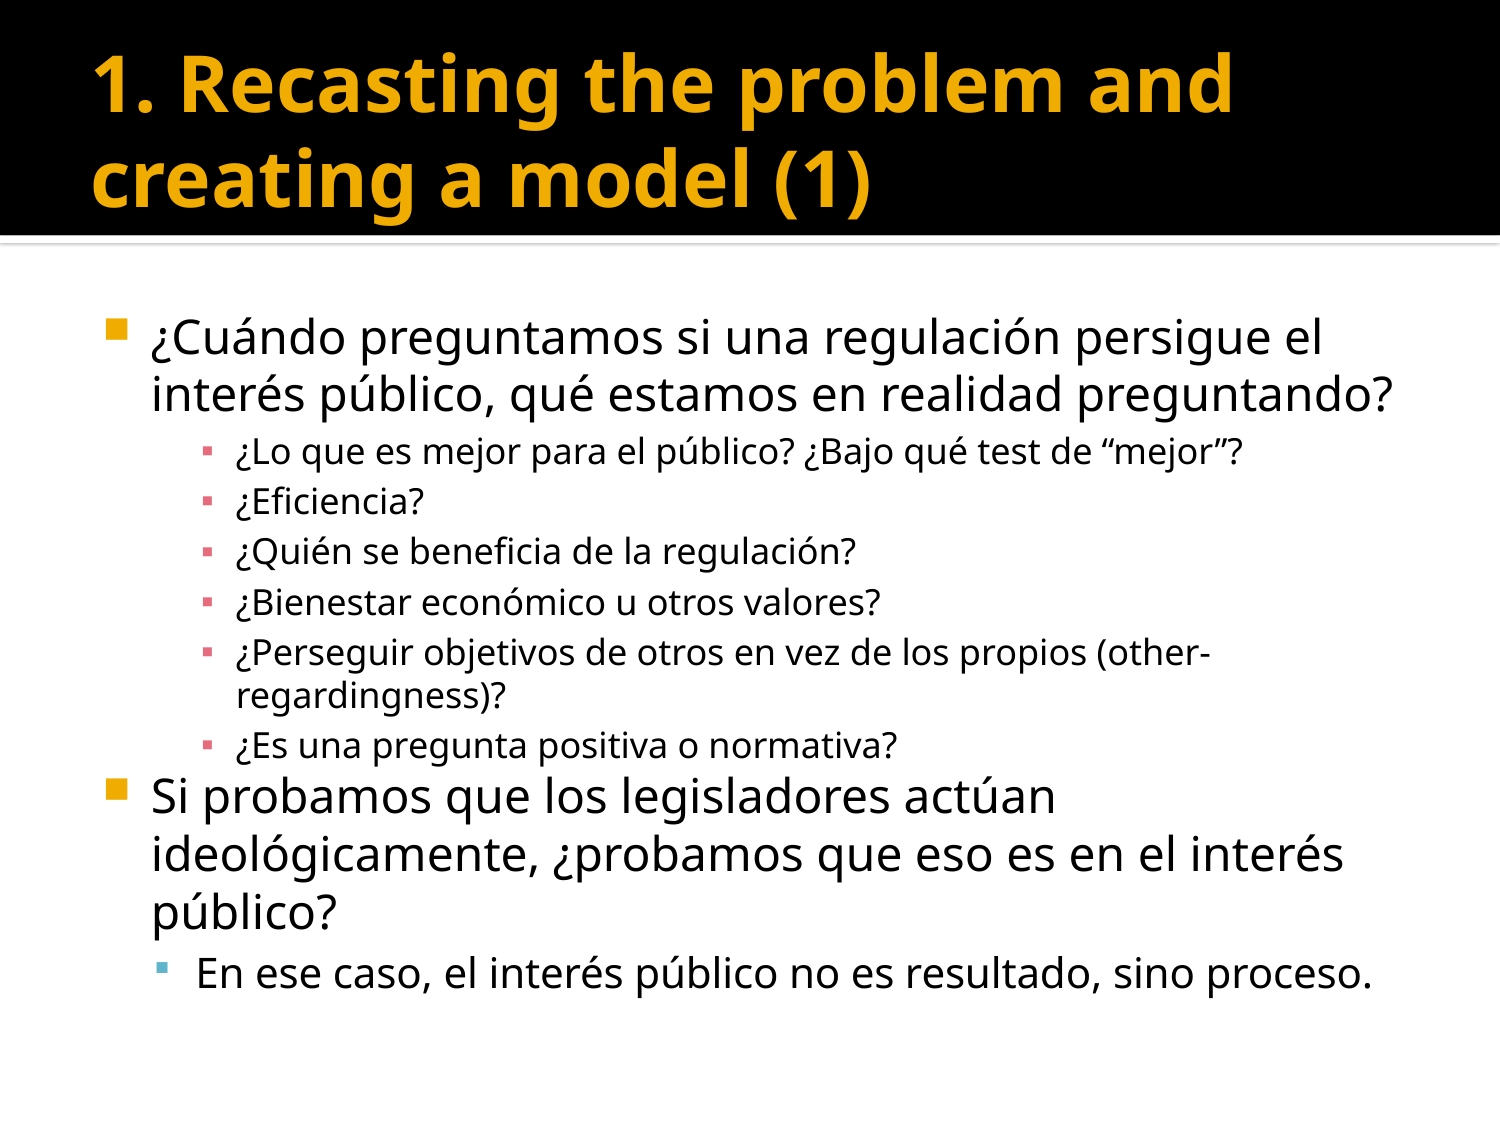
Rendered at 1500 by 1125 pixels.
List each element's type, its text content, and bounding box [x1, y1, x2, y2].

title 1. Recasting the problem and creating a model (1) [75, 25, 1425, 231]
list ¿Cuándo preguntamos si una regulación persigue el interés público, qué estamos en realidad preguntando? ¿Lo que es mejor para el público? ¿Bajo qué test de “mejor”? ¿Eficiencia? ¿Quién se beneficia de la regulación? ¿Bienestar económico u otros valores? ¿Perseguir objetivos de otros en vez de los propios (other-regardingness)? ¿Es una pregunta positiva o normativa? Si probamos que los legisladores actúan ideológicamente, ¿probamos que eso es en el interés público? En ese caso, el interés público no es resultado, sino proceso. [75, 291, 1425, 1050]
